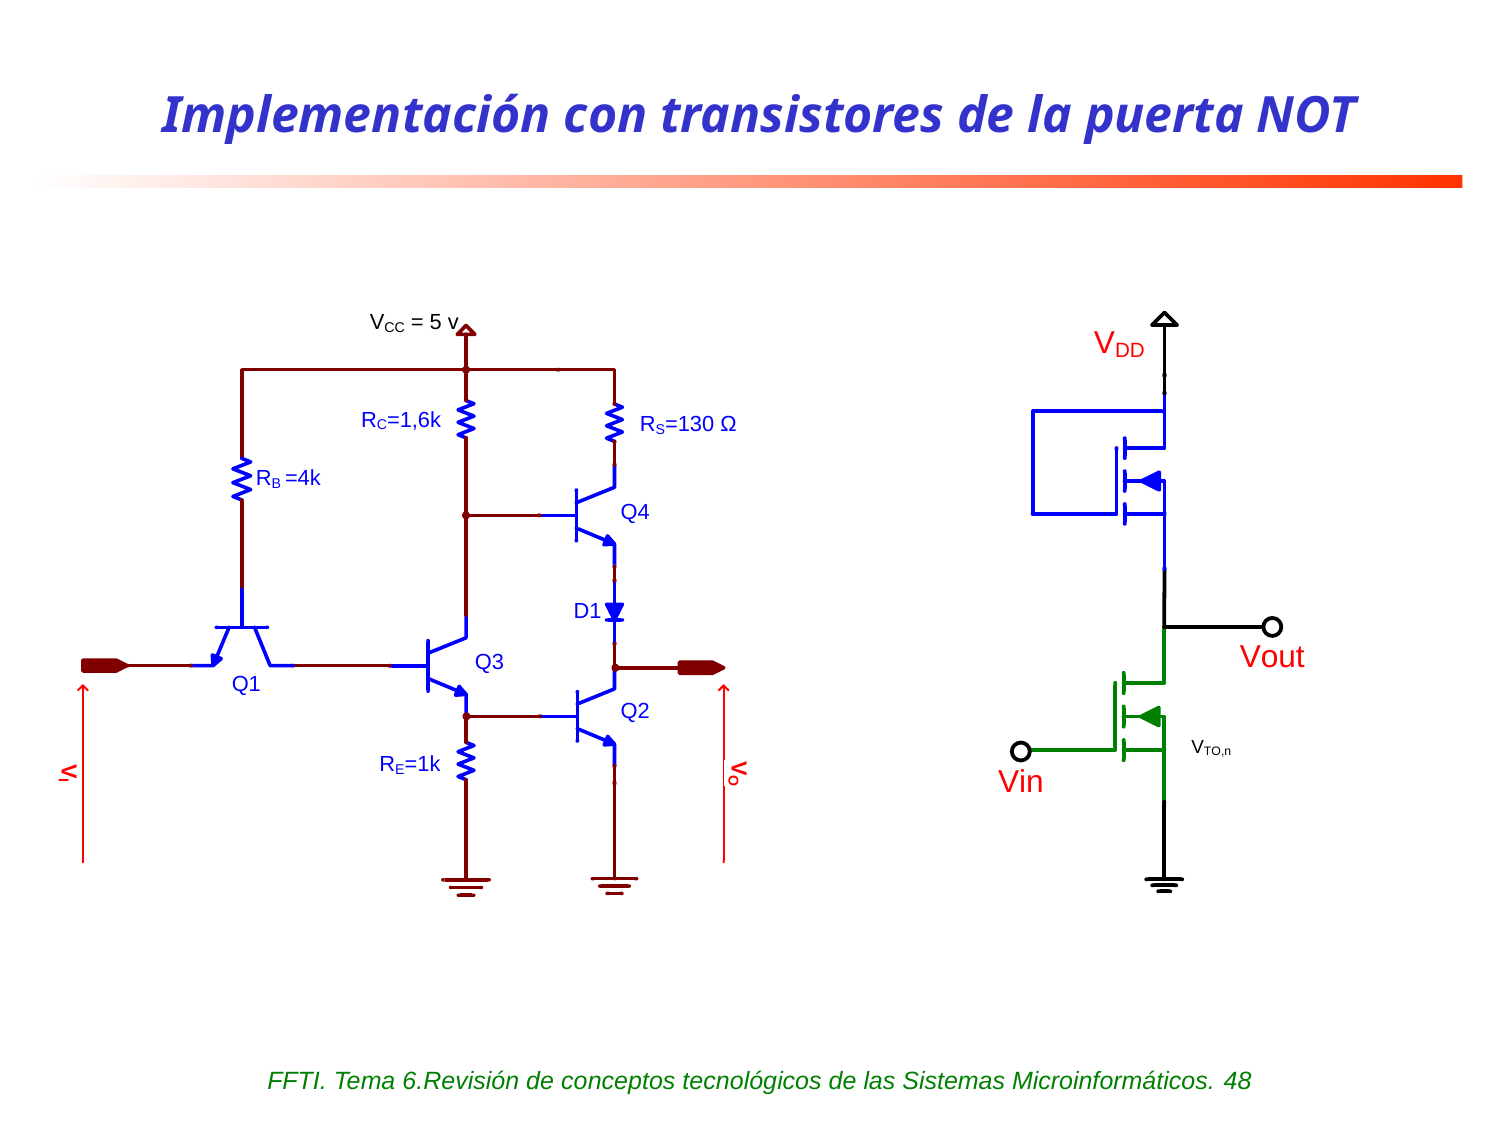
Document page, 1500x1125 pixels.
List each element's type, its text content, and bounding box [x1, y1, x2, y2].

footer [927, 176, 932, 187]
title Implementación con transistores de la puerta NOT [68, 49, 1451, 176]
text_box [759, 176, 763, 187]
footer FFTI. Tema 6.Revisión de conceptos tecnológicos de las Sistemas Microinformáticos. 48 [68, 1056, 1451, 1103]
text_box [51, 304, 757, 899]
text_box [985, 304, 1318, 899]
table_cell 1 [843, 176, 847, 187]
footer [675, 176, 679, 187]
